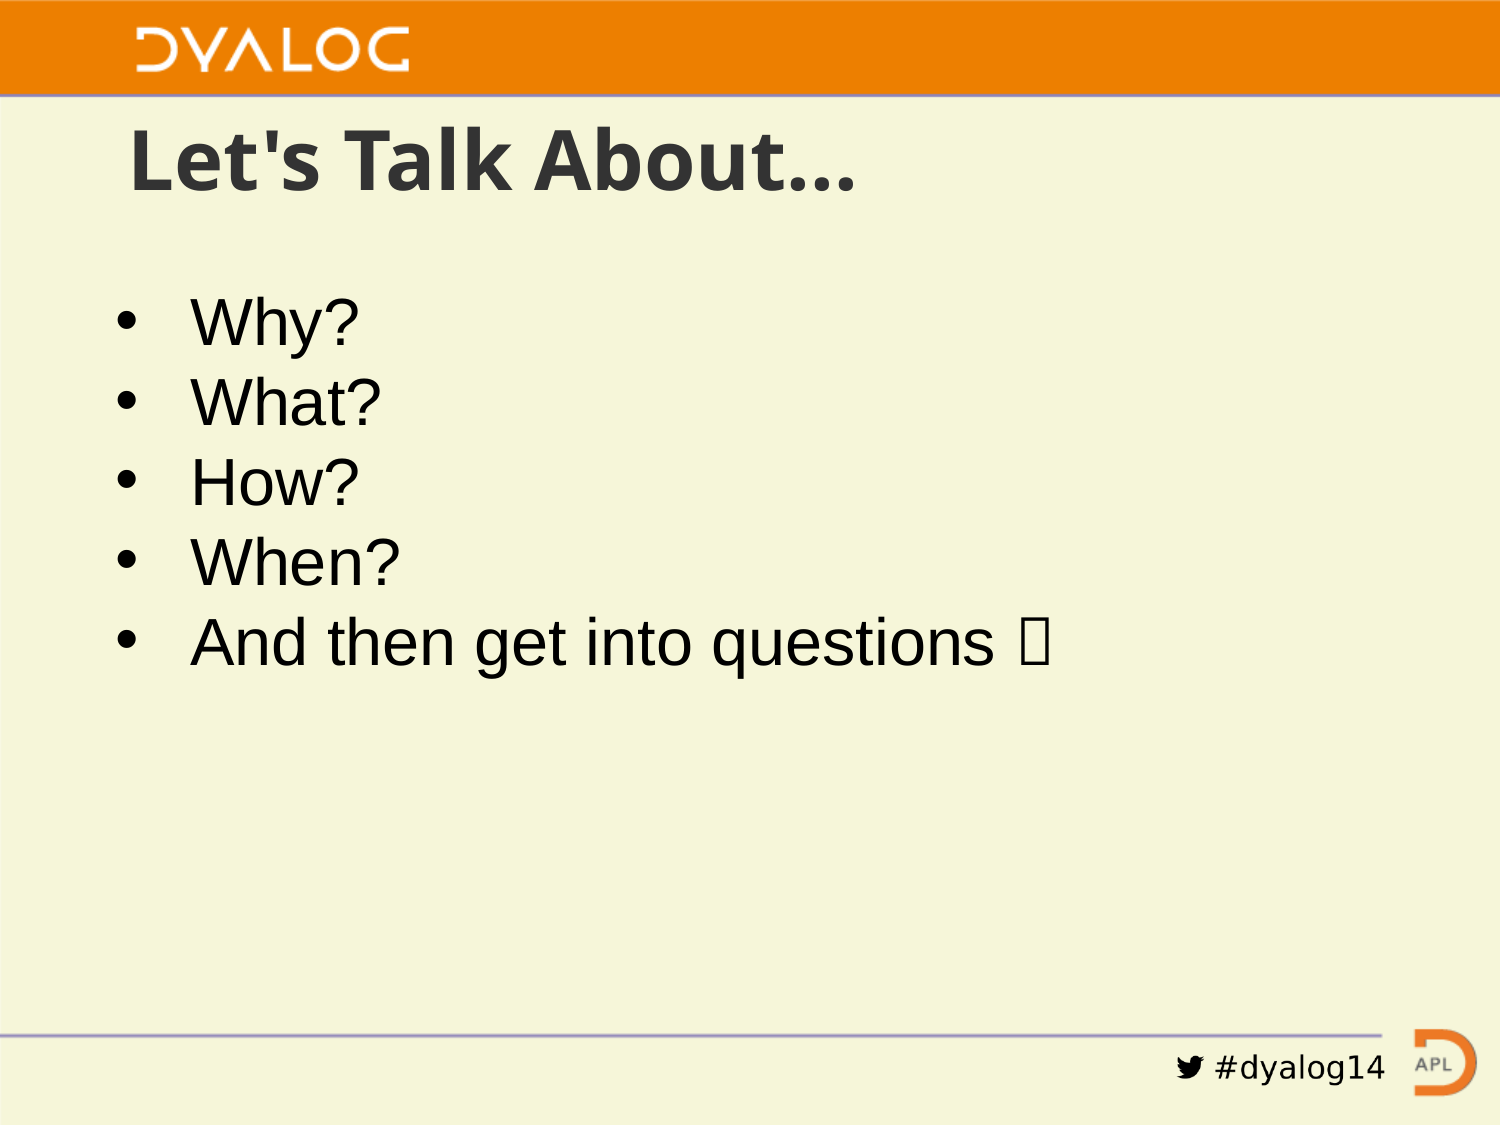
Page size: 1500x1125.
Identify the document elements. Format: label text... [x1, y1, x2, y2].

picture [0, 0, 1500, 1125]
subtitle Why? What? How? When? And then get into questions  [100, 271, 1412, 992]
title Let's Talk About... [112, 99, 1388, 268]
